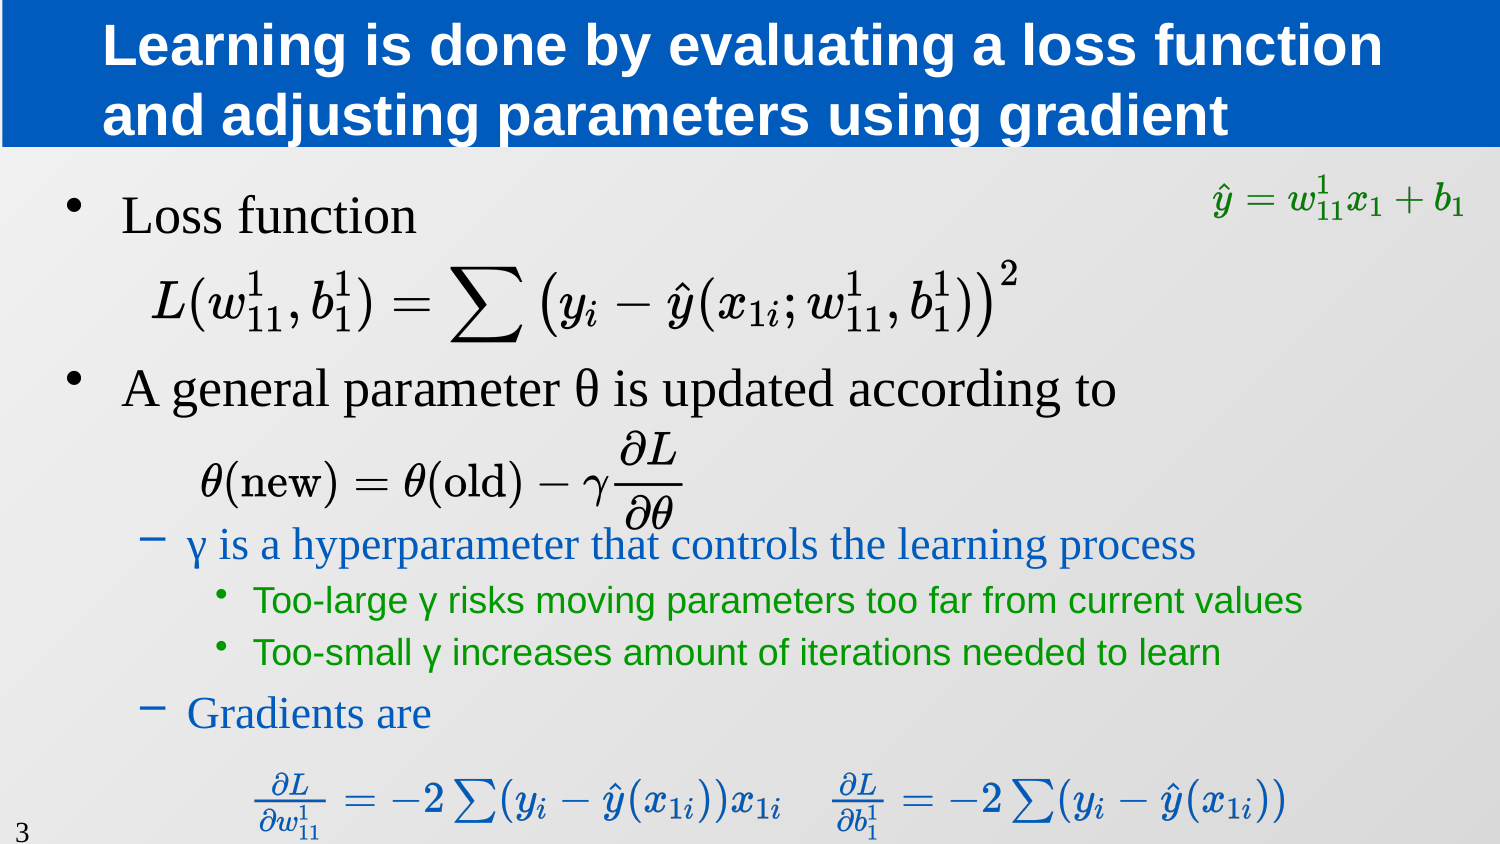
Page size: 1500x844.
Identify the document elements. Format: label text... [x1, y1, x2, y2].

title Learning is done by evaluating a loss function and adjusting parameters using gradient [87, 0, 1500, 147]
picture [1212, 174, 1467, 220]
slide_number 3 [0, 806, 101, 844]
picture [149, 259, 1021, 343]
list Loss function A general parameter θ is updated according to γ is a hyperparameter that controls the learning process Too-large γ risks moving parameters too far from current values Too-small γ increases amount of iterations needed to learn Gradients are [49, 171, 1488, 760]
picture [249, 772, 1288, 841]
picture [199, 429, 688, 530]
